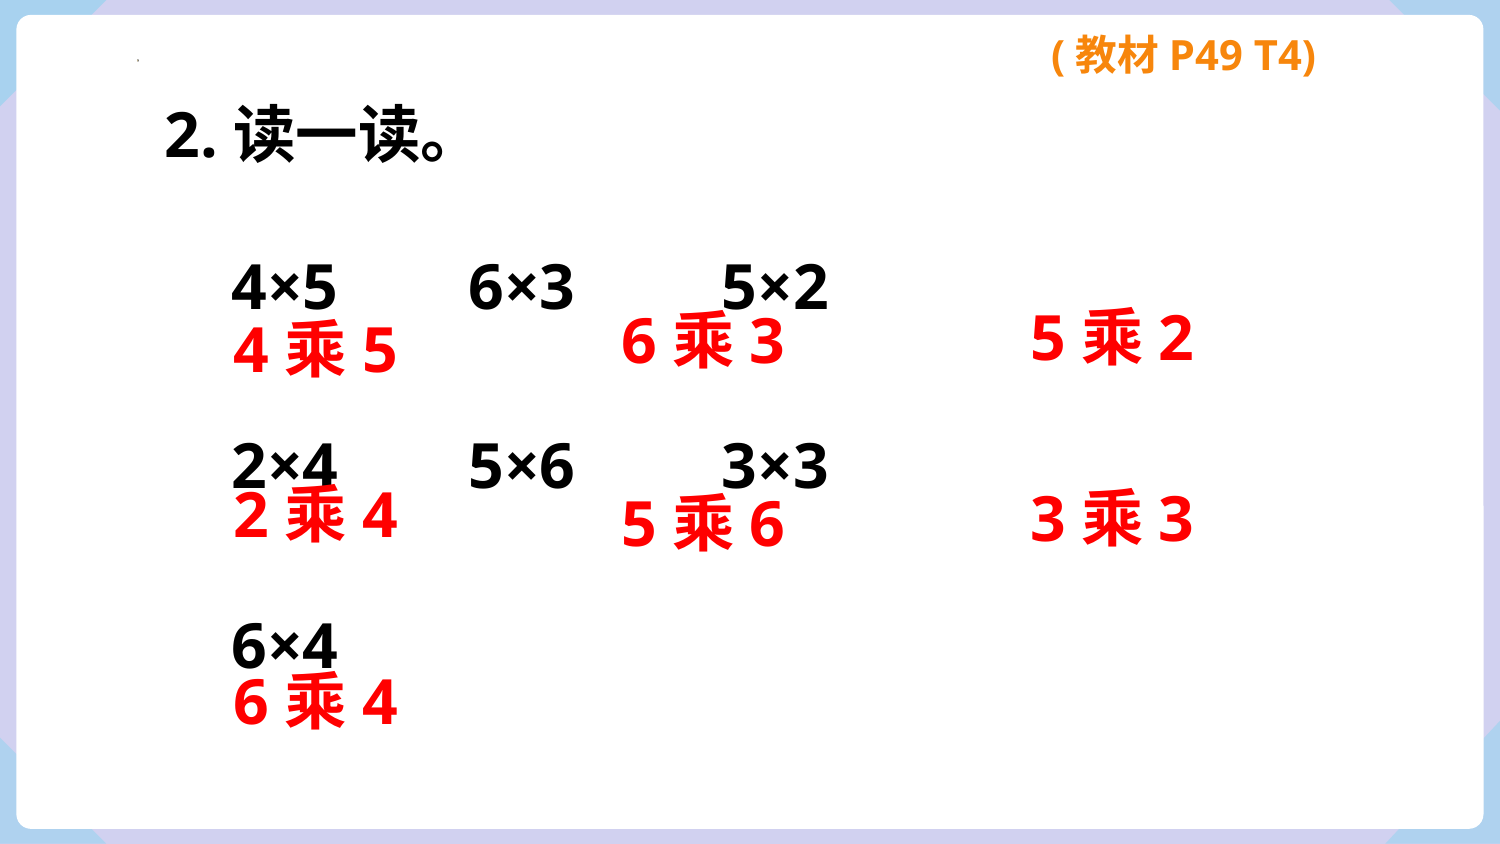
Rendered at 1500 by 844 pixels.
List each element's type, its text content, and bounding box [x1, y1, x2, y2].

text_box (教材P49 T4) [1036, 21, 1451, 87]
text_box 3乘3 [1015, 472, 1296, 562]
text_box 5乘6 [606, 476, 887, 566]
text_box 2乘4 [219, 467, 500, 558]
text_box 4乘5 [219, 302, 500, 393]
text_box 5乘2 [1015, 290, 1296, 380]
text_box 4×5 6×3 5×2 2×4 5×6 3×3 6×4 [216, 134, 1500, 689]
text_box 6乘3 [606, 294, 887, 384]
text_box 2.读一读。 [150, 87, 568, 177]
text_box 6乘4 [219, 654, 500, 745]
